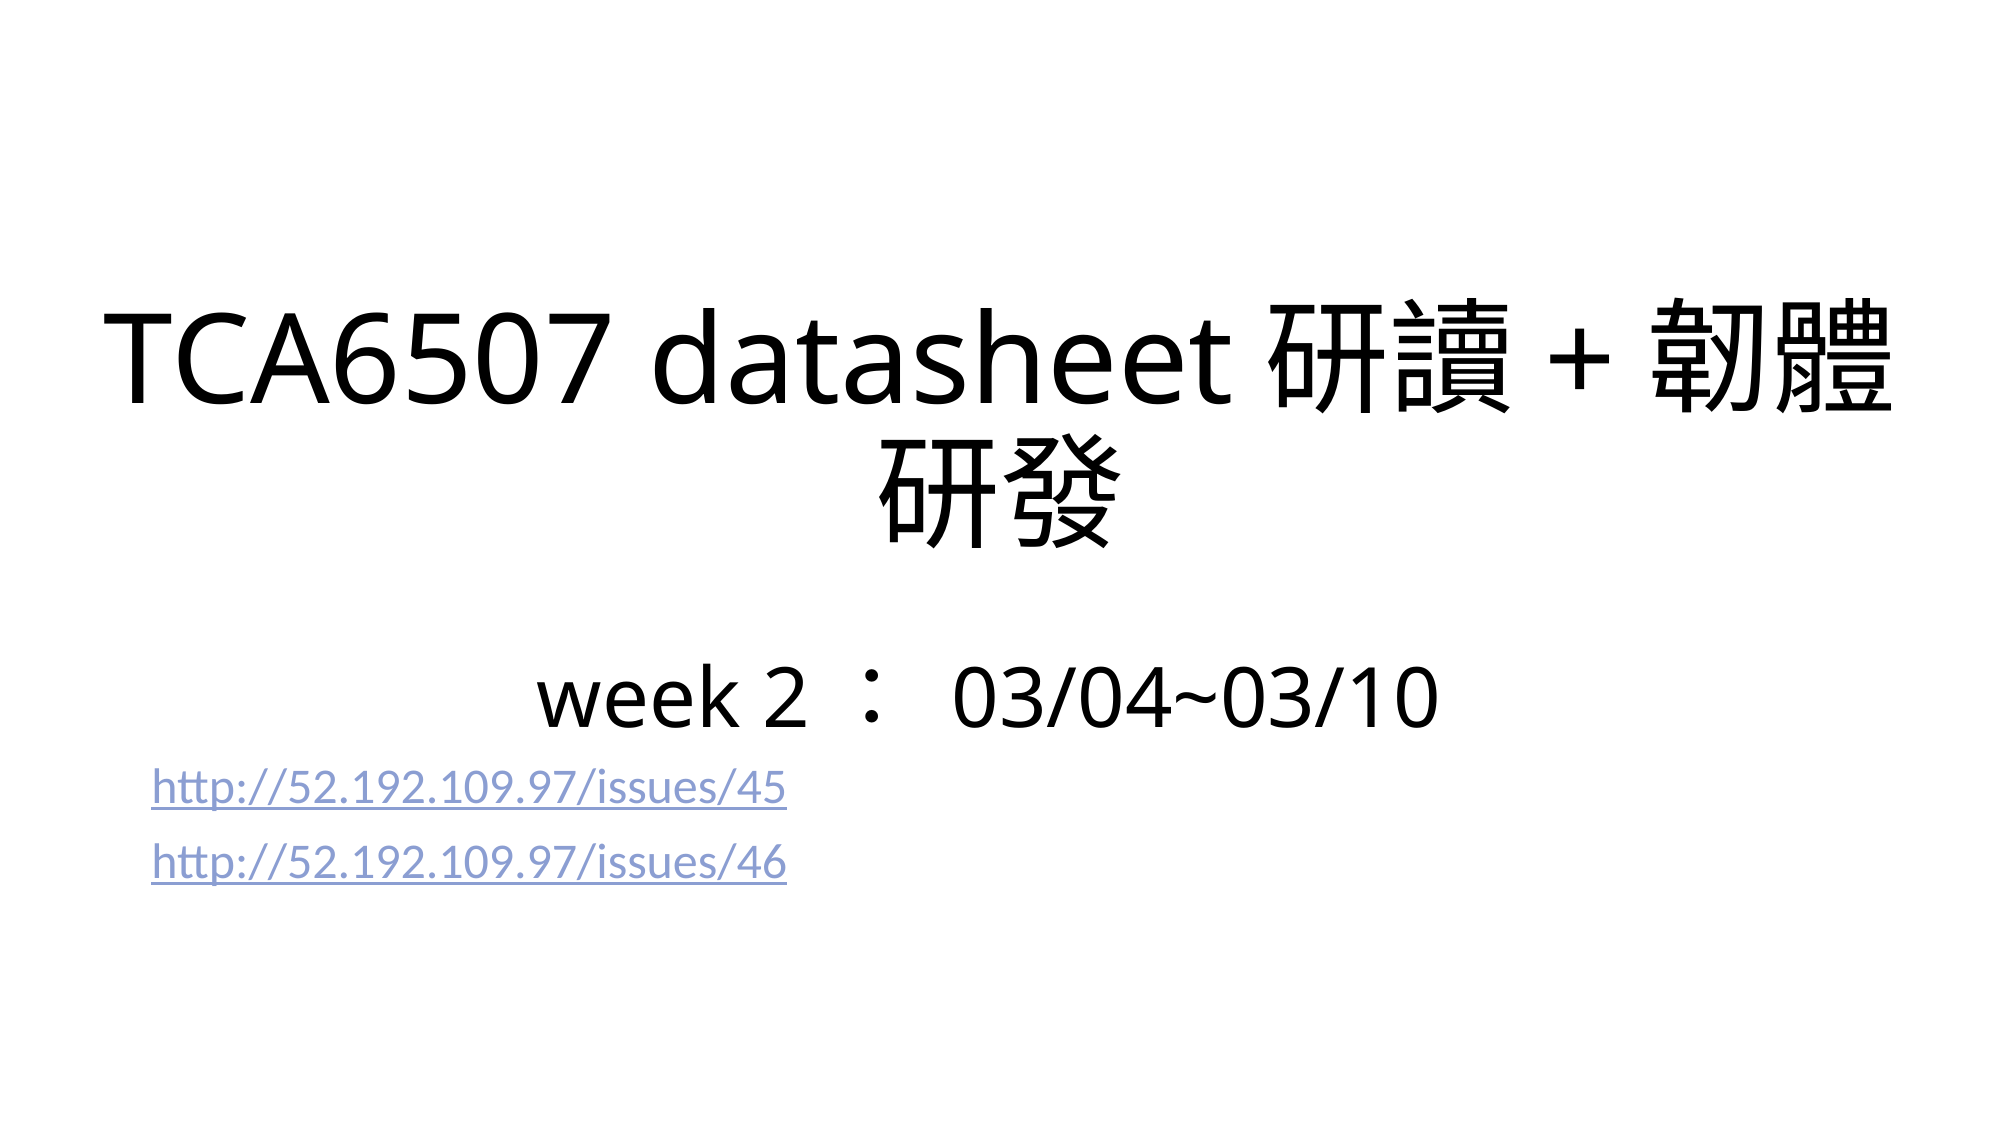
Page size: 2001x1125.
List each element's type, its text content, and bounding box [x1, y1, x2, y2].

title TCA6507 datasheet研讀+韌體研發 week 2： 03/04~03/10 [81, 284, 1919, 753]
list http://52.192.109.97/issues/45 http://52.192.109.97/issues/46 [136, 752, 1862, 999]
